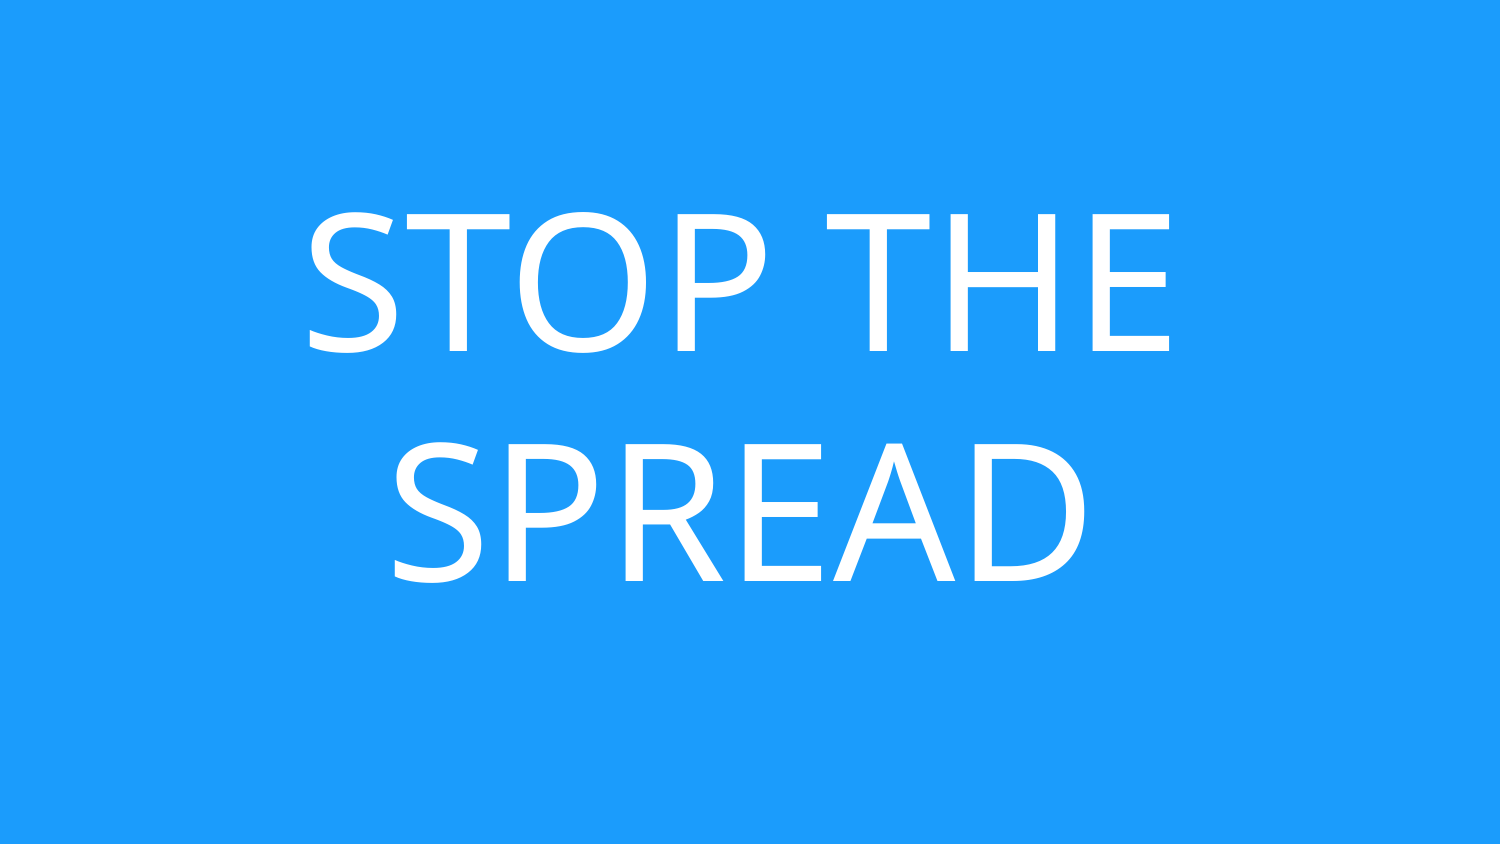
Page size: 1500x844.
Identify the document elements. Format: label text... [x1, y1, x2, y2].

list STOP THE SPREAD [244, 159, 1239, 296]
